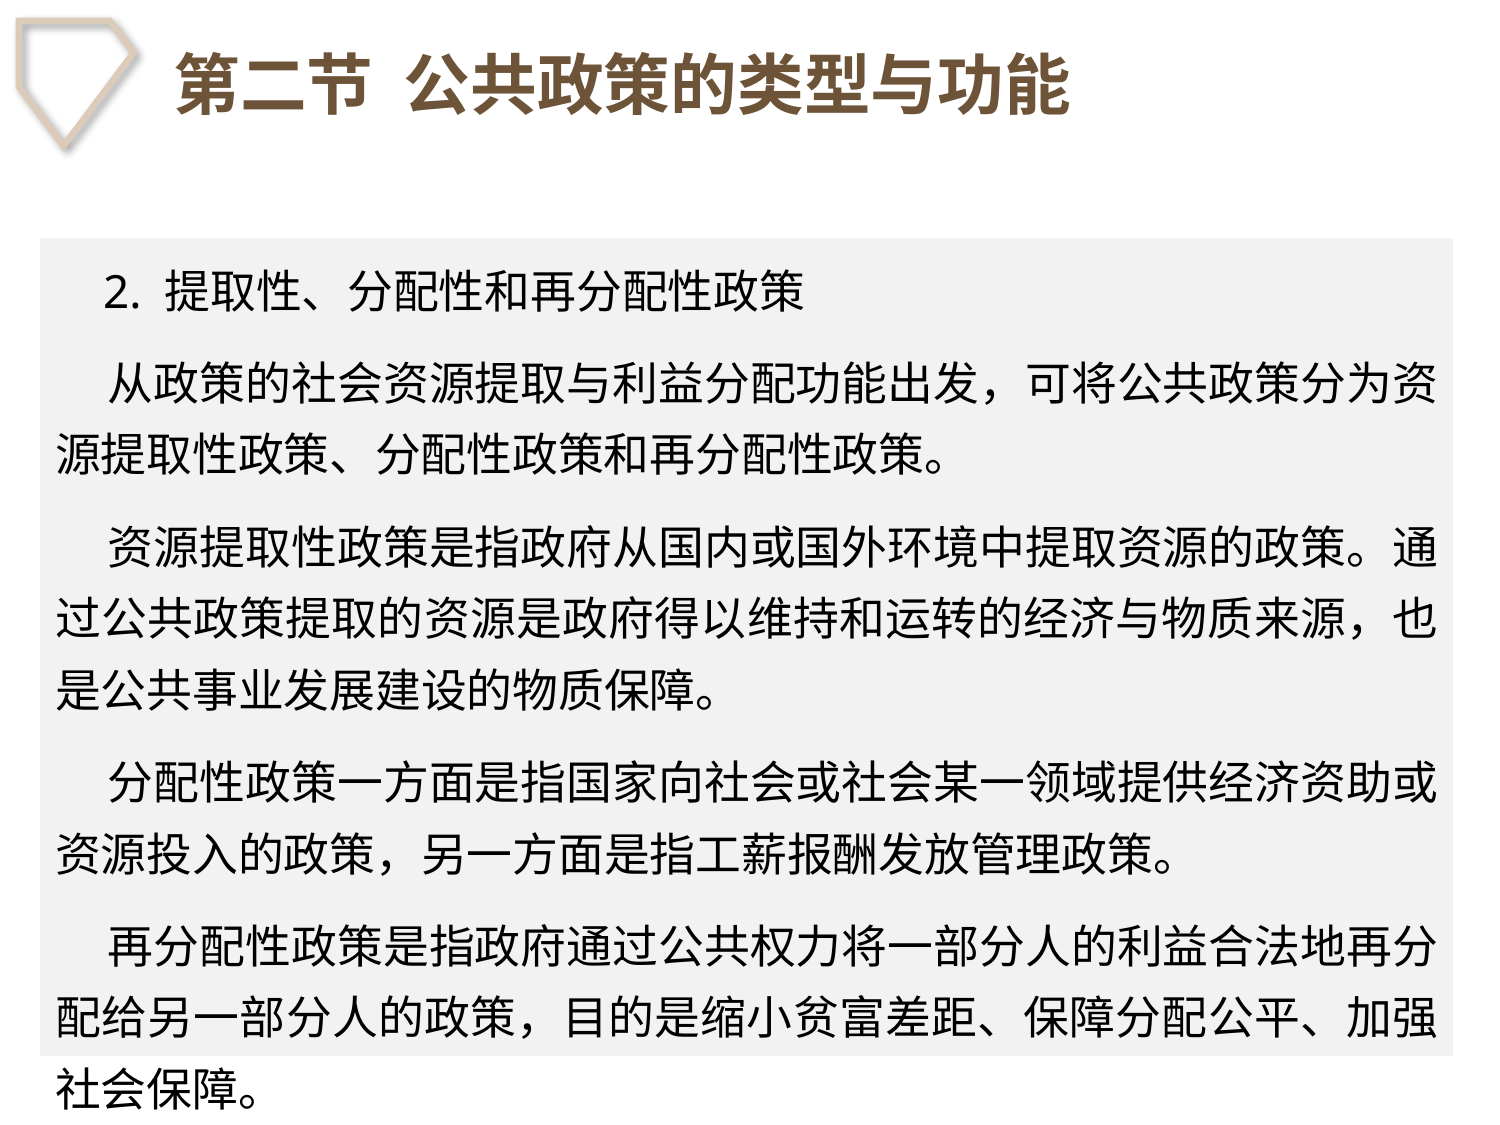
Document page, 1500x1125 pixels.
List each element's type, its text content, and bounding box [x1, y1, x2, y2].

title 第二节 公共政策的类型与功能 [158, 18, 1456, 159]
list 2. 提取性、分配性和再分配性政策 从政策的社会资源提取与利益分配功能出发，可将公共政策分为资源提取性政策、分配性政策和再分配性政策。 资源提取性政策是指政府从国内或国外环境中提取资源的政策。通过公共政策提取的资源是政府得以维持和运转的经济与物质来源，也是公共事业发展建设的物质保障。 分配性政策一方面是指国家向社会或社会某一领域提供经济资助或资源投入的政策，另一方面是指工薪报酬发放管理政策。 再分配性政策是指政府通过公共权力将一部分人的利益合法地再分配给另一部分人的政策，目的是缩小贫富差距、保障分配公平、加强社会保障。 [40, 238, 1454, 1057]
